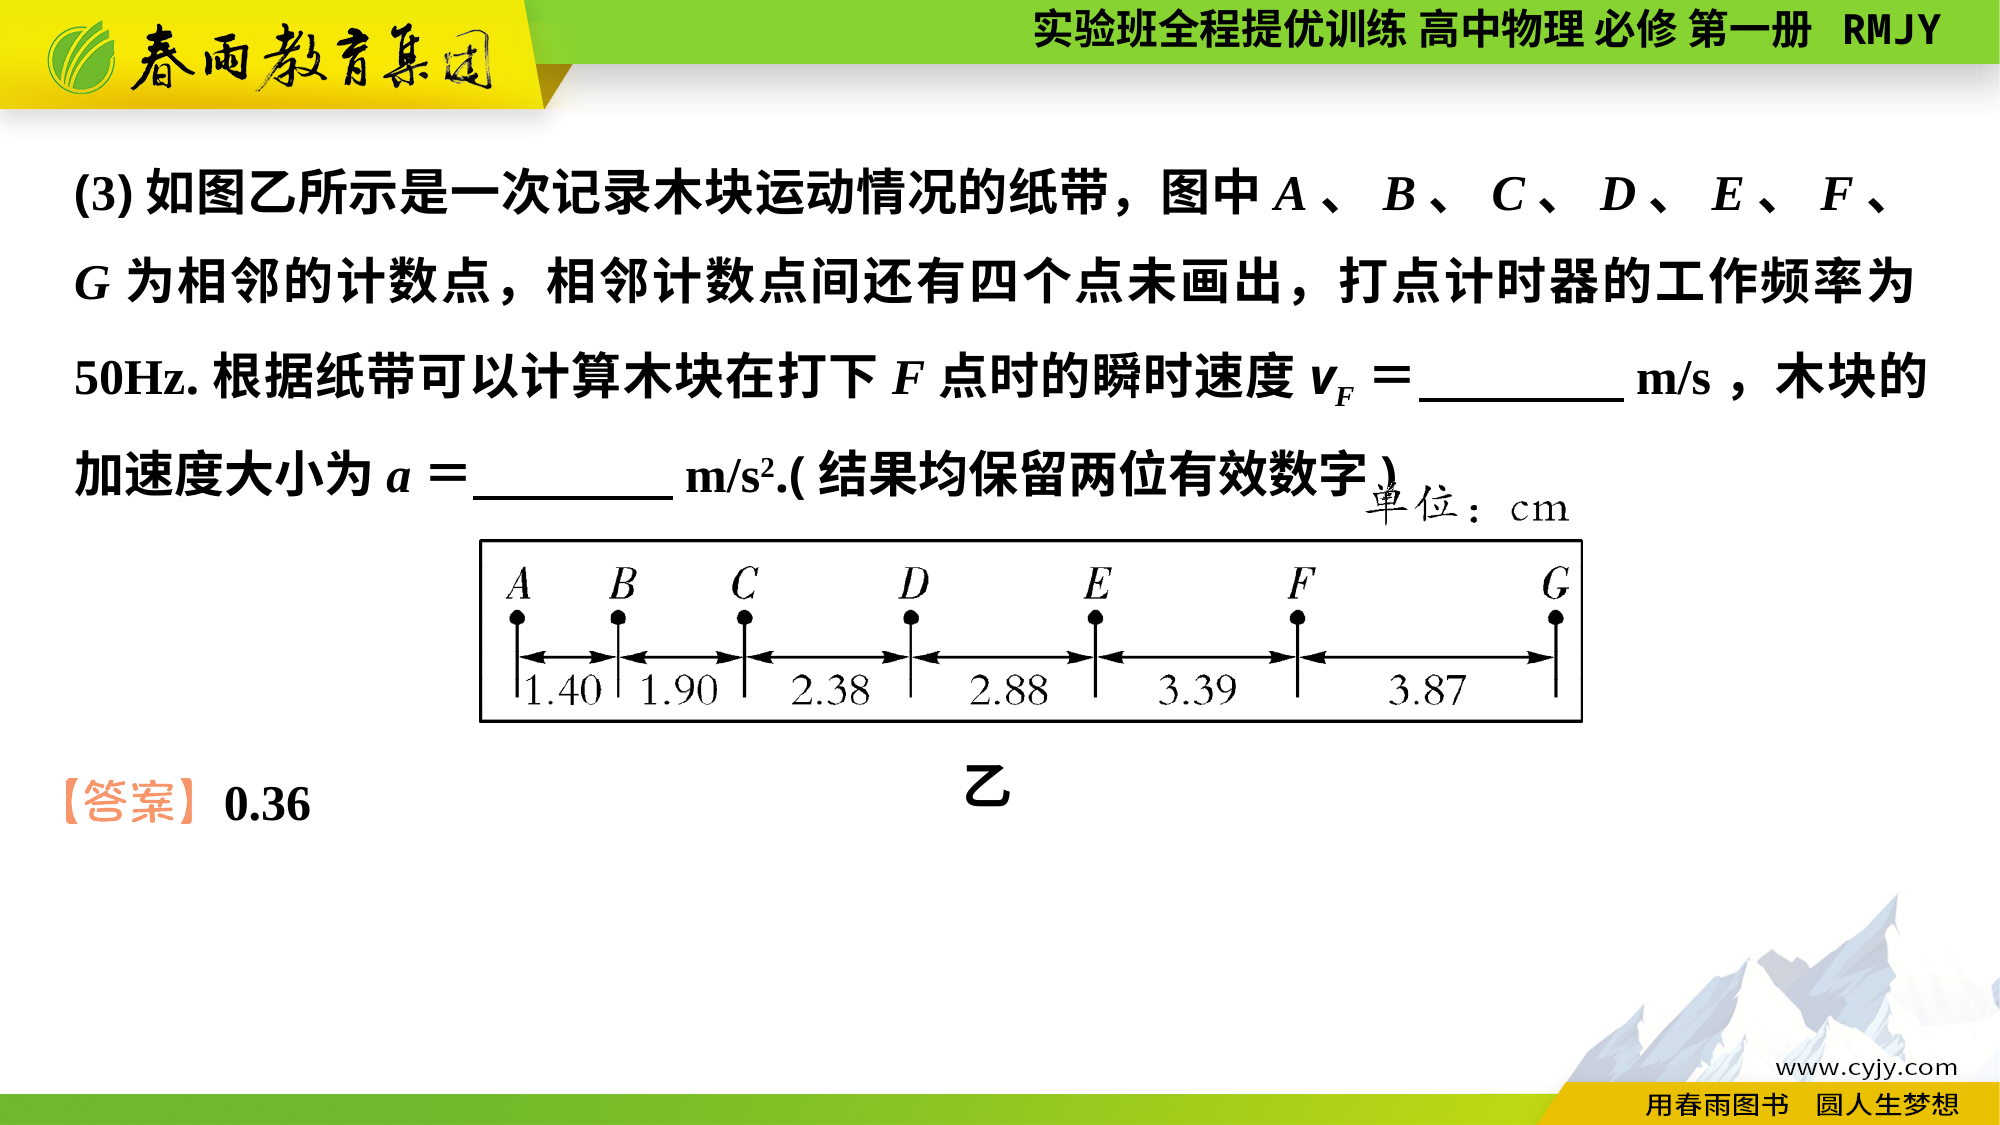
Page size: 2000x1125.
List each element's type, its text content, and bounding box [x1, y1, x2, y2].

list (3)如图乙所示是一次记录木块运动情况的纸带，图中A、B、C、D、E、F、G为相邻的计数点，相邻计数点间还有四个点未画出，打点计时器的工作频率为50Hz.根据纸带可以计算木块在打下F点时的瞬时速度vF＝ m/s，木块的加速度大小为a＝ m/s2.(结果均保留两位有效数字) [59, 122, 1944, 490]
picture [0, 0, 2000, 1125]
text_box 乙 [947, 734, 1028, 823]
text_box 0.36 [209, 763, 327, 838]
